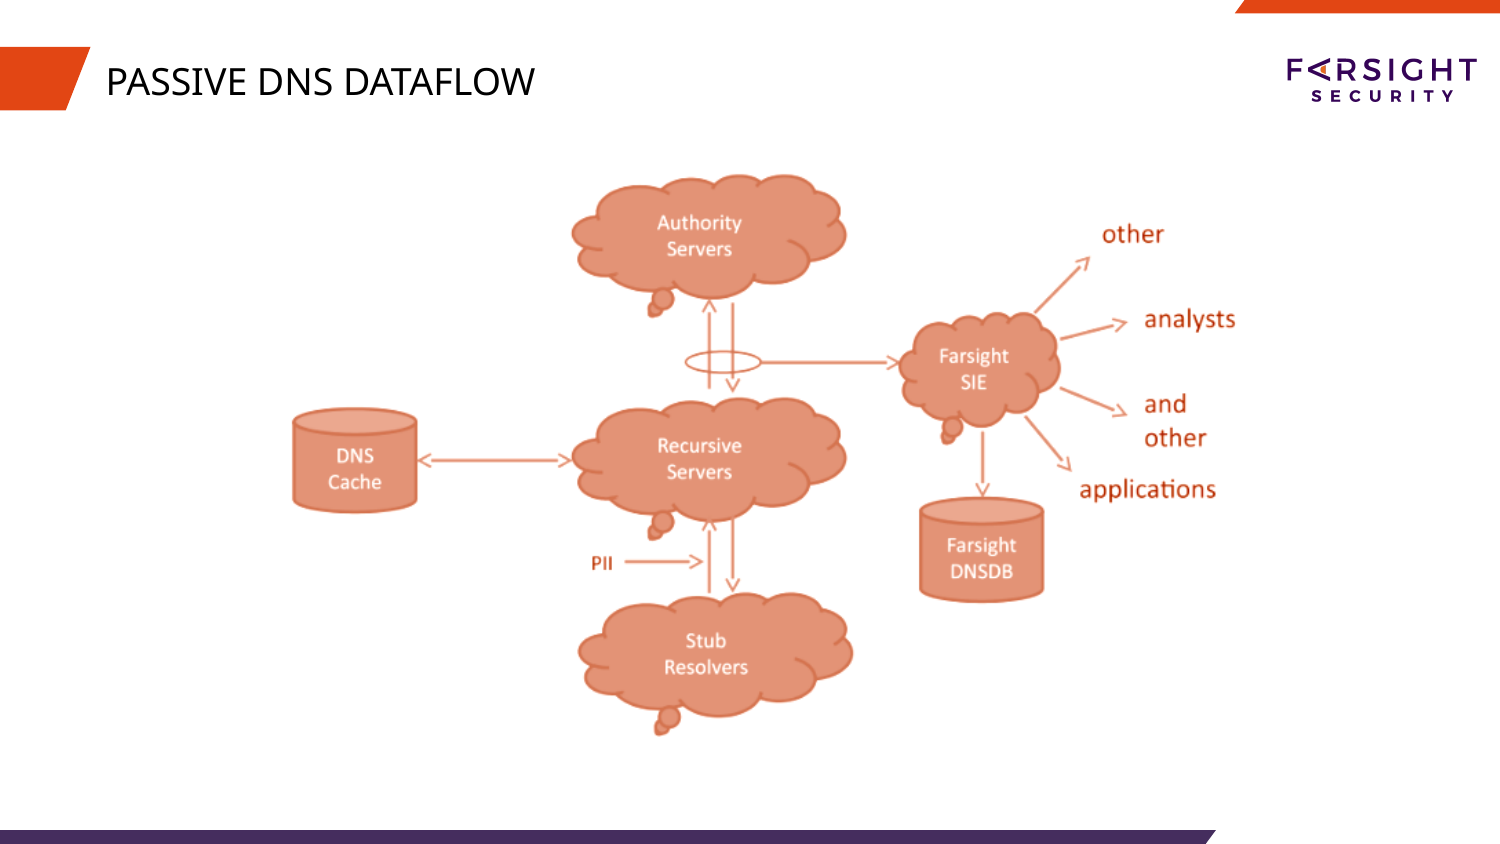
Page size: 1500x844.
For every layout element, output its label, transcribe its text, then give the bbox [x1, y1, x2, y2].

picture [1254, 29, 1500, 131]
list (COPY) [363, 809, 1255, 844]
picture [142, 135, 1269, 800]
title PASSIVE DNS DATAFLOW [90, 46, 1255, 114]
